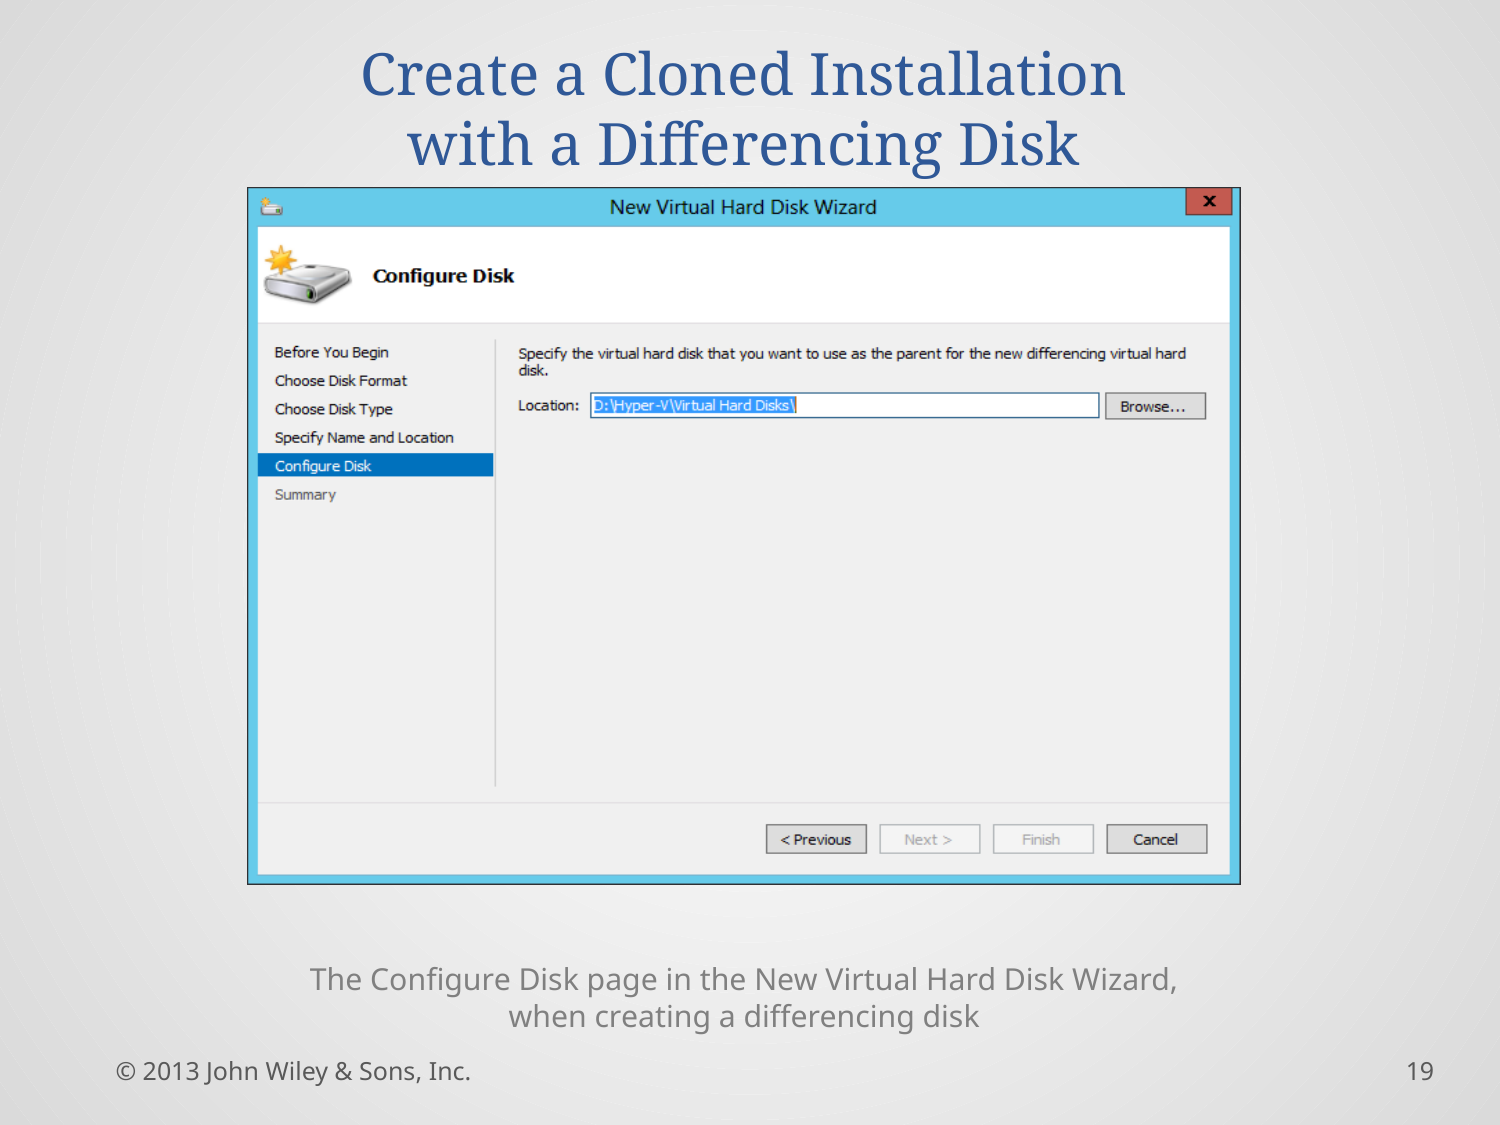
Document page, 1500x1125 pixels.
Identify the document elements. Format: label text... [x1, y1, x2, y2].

slide_number 19 [1401, 1042, 1494, 1103]
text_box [247, 187, 1241, 933]
list The Configure Disk page in the New Virtual Hard Disk Wizard, when creating a differencing disk [275, 953, 1213, 1041]
title Create a Cloned Installation with a Differencing Disk [275, 37, 1213, 185]
footer © 2013 John Wiley & Sons, Inc. [108, 1042, 576, 1103]
